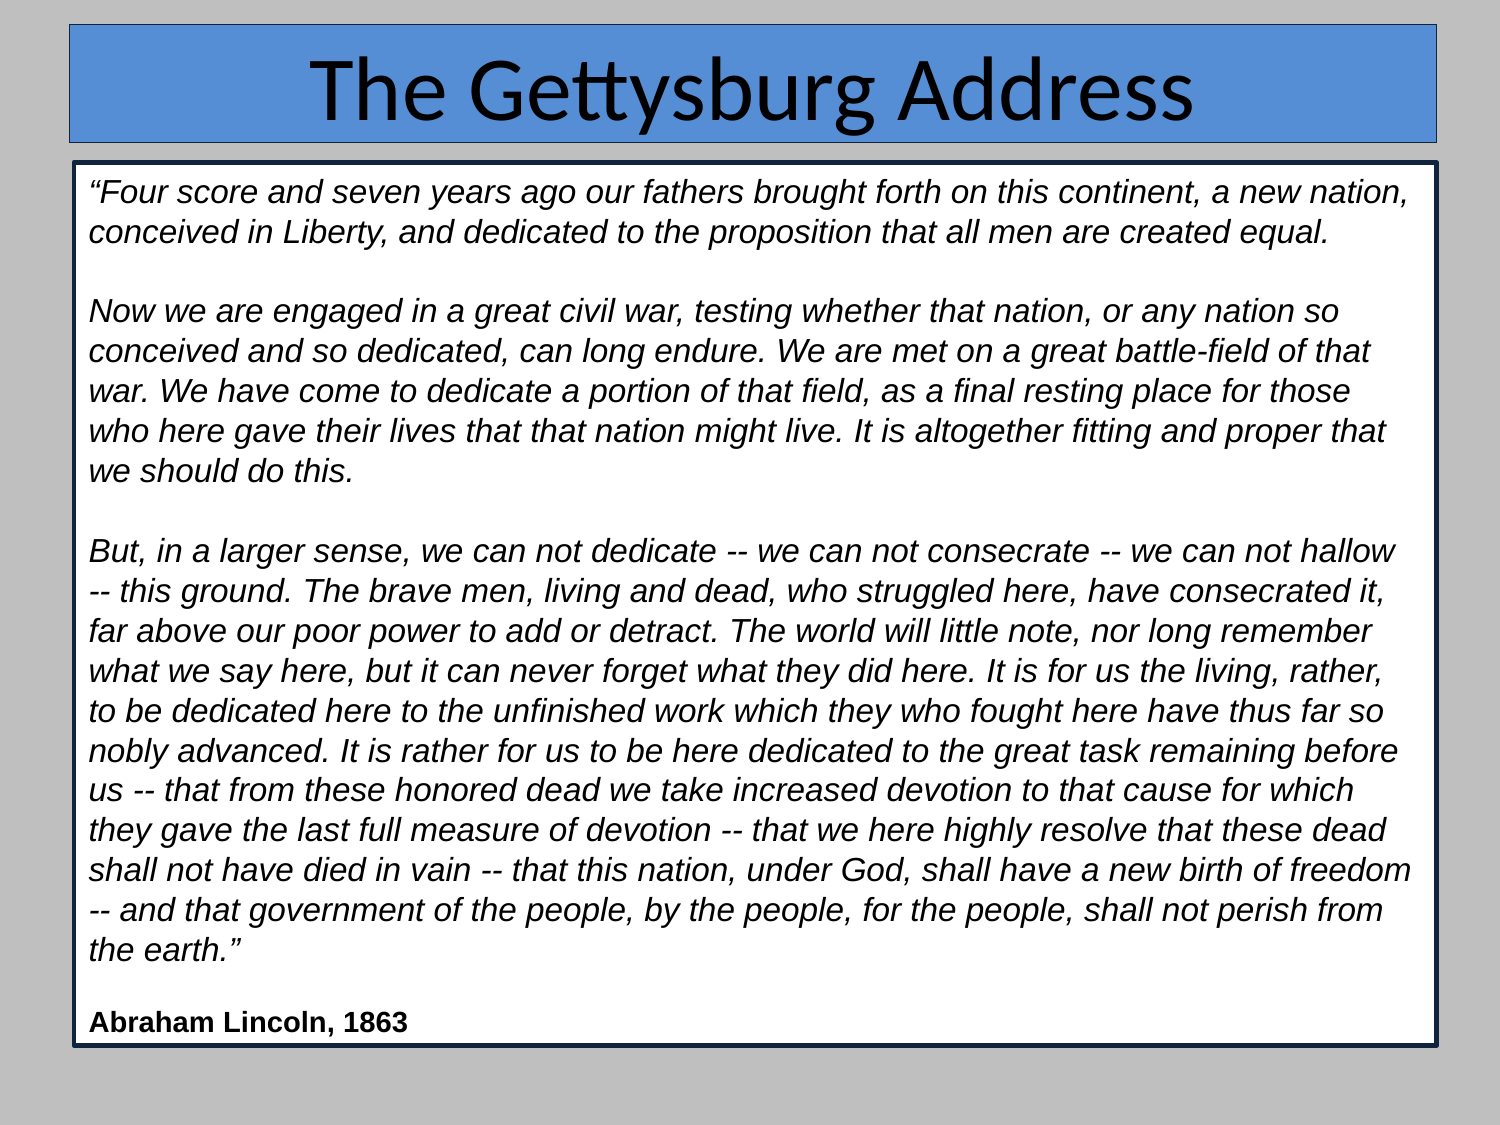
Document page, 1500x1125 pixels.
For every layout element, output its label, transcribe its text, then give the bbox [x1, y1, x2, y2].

text_box “Four score and seven years ago our fathers brought forth on this continent, a new nation, conceived in Liberty, and dedicated to the proposition that all men are created equal. Now we are engaged in a great civil war, testing whether that nation, or any nation so conceived and so dedicated, can long endure. We are met on a great battle-field of that war. We have come to dedicate a portion of that field, as a final resting place for those who here gave their lives that that nation might live. It is altogether fitting and proper that we should do this. But, in a larger sense, we can not dedicate -- we can not consecrate -- we can not hallow -- this ground. The brave men, living and dead, who struggled here, have consecrated it, far above our poor power to add or detract. The world will little note, nor long remember what we say here, but it can never forget what they did here. It is for us the living, rather, to be dedicated here to the unfinished work which they who fought here have thus far so nobly advanced. It is rather for us to be here dedicated to the great task remaining before us -- that from these honored dead we take increased devotion to that cause for which they gave the last full measure of devotion -- that we here highly resolve that these dead shall not have died in vain -- that this nation, under God, shall have a new birth of freedom -- and that government of the people, by the people, for the people, shall not perish from the earth.” Abraham Lincoln, 1863 [73, 162, 1437, 1046]
title The Gettysburg Address [69, 24, 1437, 143]
